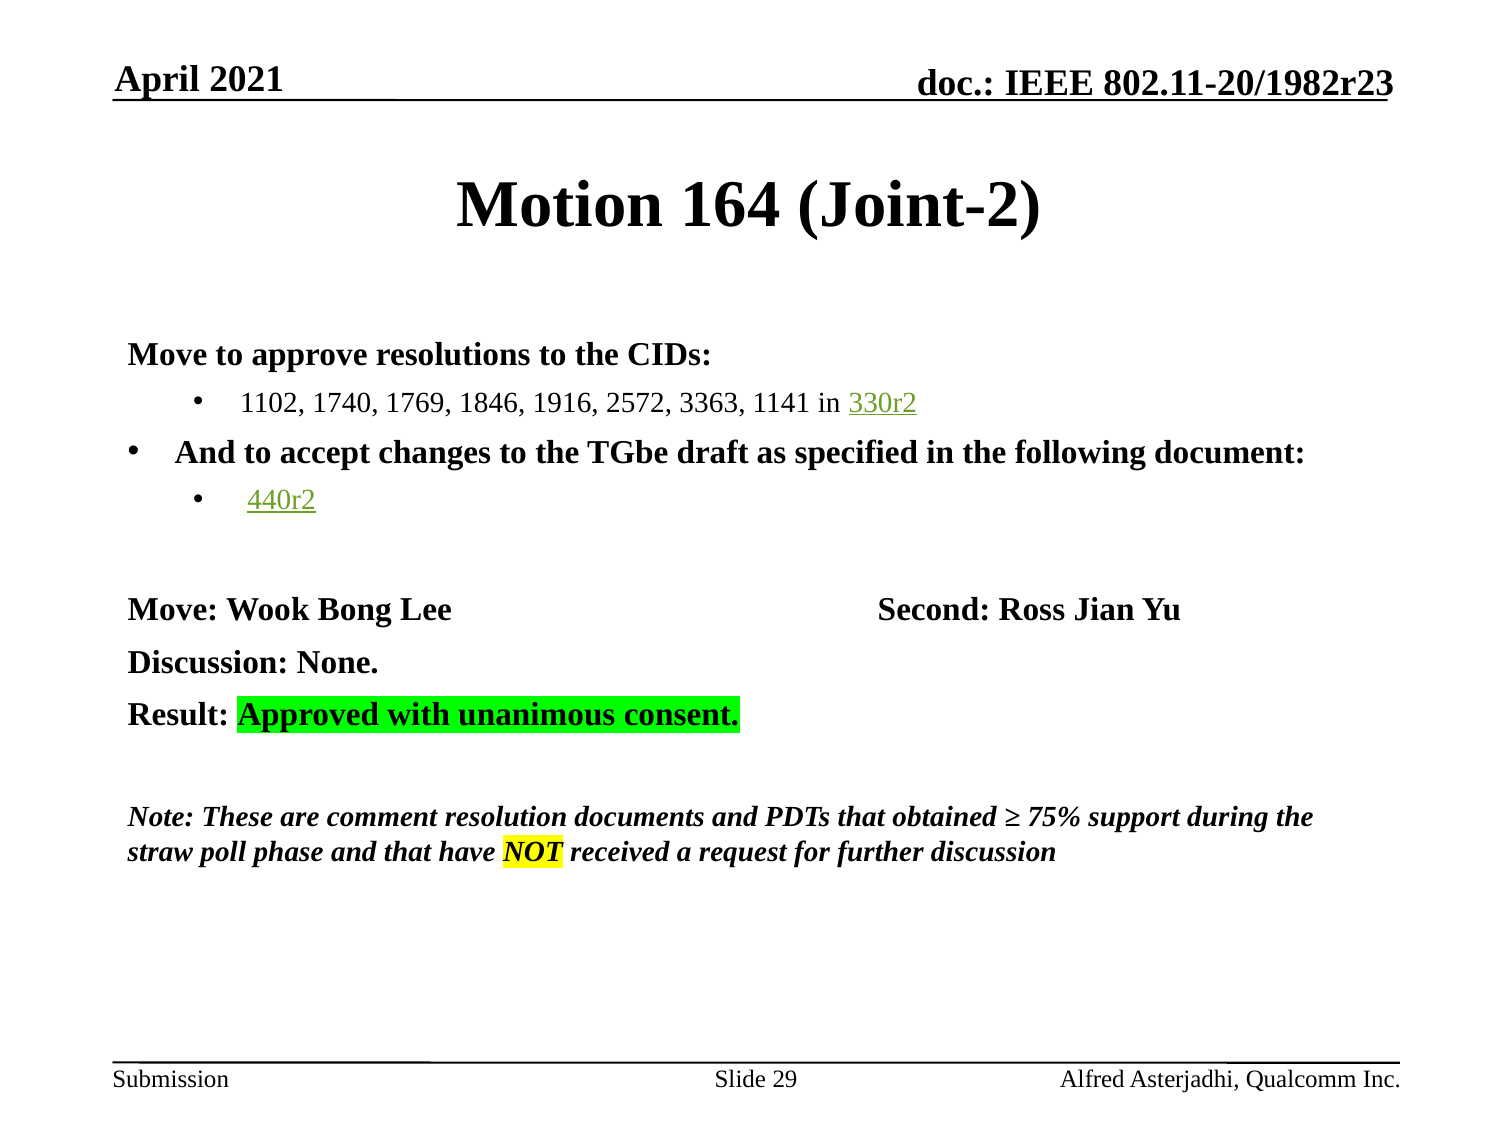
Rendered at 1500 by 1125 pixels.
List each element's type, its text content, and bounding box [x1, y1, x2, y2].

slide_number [114, 54, 423, 100]
title Motion 164 (Joint-2) [112, 112, 1388, 288]
slide_number Slide 29 [712, 1061, 800, 1123]
footer Alfred Asterjadhi, Qualcomm Inc. [878, 1061, 1402, 1093]
list Move to approve resolutions to the CIDs: 1102, 1740, 1769, 1846, 1916, 2572, 3363, 1141 in 330r2 And to accept changes to the TGbe draft as specified in the following document: 440r2 Move: Wook Bong Lee Second: Ross Jian Yu Discussion: None. Result: Approved with unanimous consent. Note: These are comment resolution documents and PDTs that obtained ≥ 75% support during the straw poll phase and that have NOT received a request for further discussion [112, 324, 1388, 1063]
